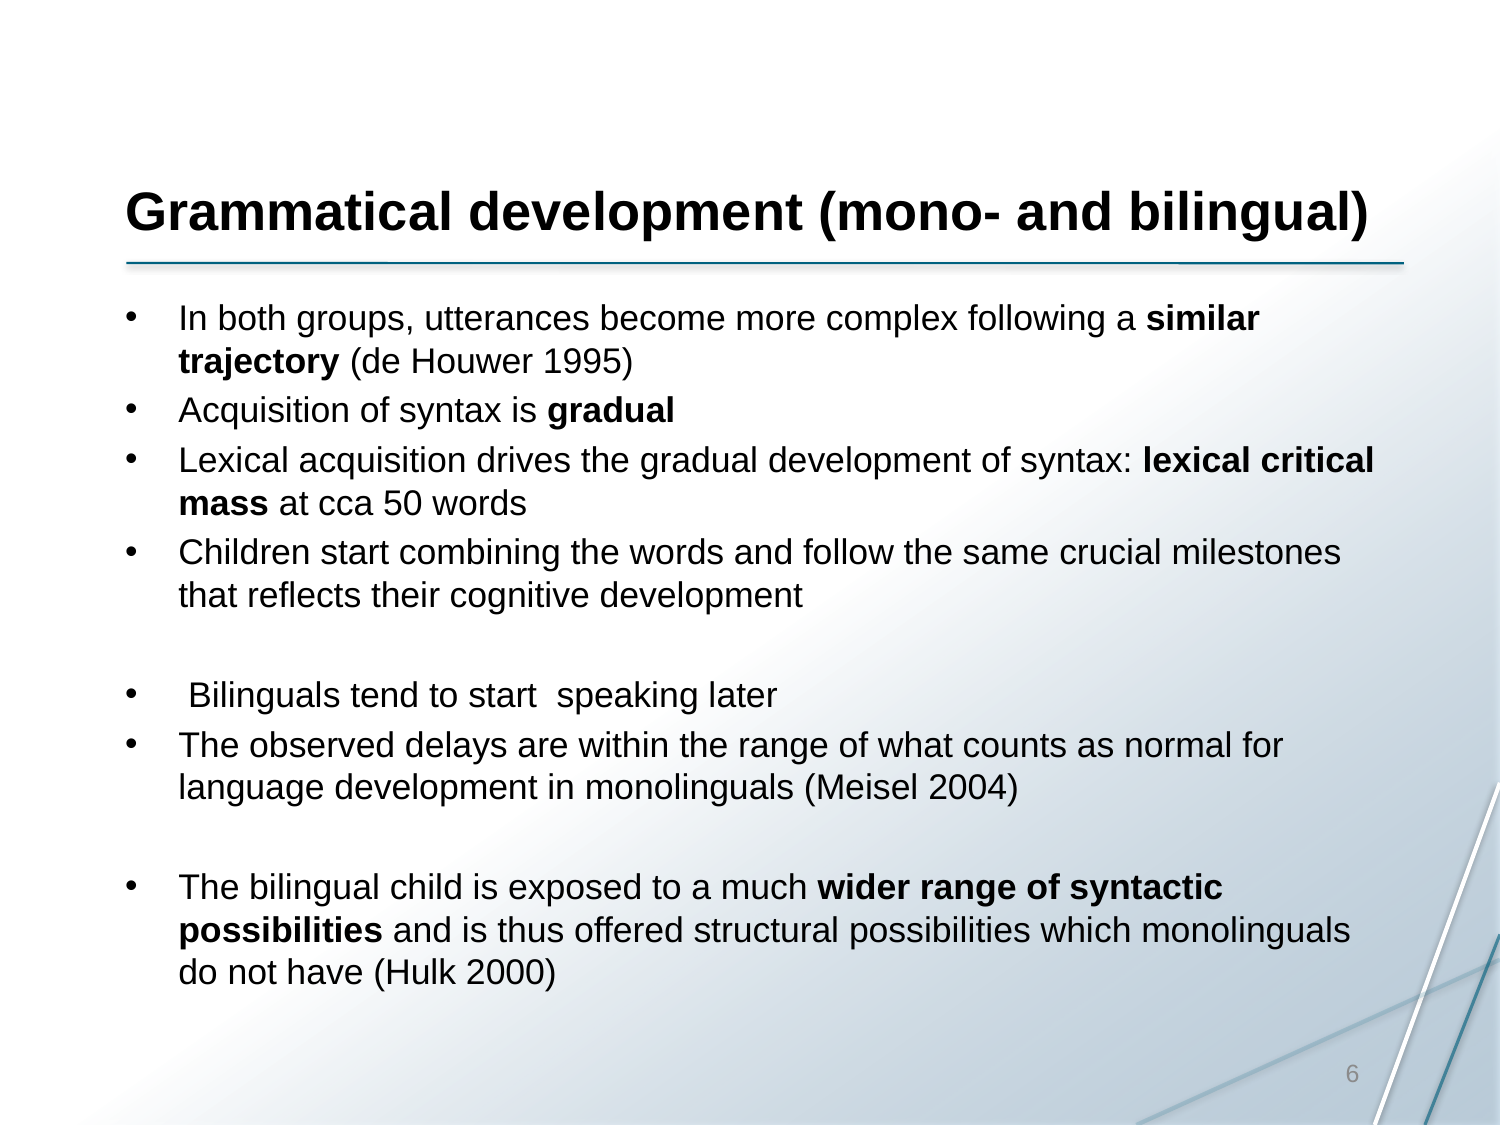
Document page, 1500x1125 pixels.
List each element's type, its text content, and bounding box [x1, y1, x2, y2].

slide_number 6 [1074, 1042, 1375, 1103]
list In both groups, utterances become more complex following a similar trajectory (de Houwer 1995) Acquisition of syntax is gradual Lexical acquisition drives the gradual development of syntax: lexical critical mass at cca 50 words Children start combining the words and follow the same crucial milestones that reflects their cognitive development Bilinguals tend to start speaking later The observed delays are within the range of what counts as normal for language development in monolinguals (Meisel 2004) The bilingual child is exposed to a much wider range of syntactic possibilities and is thus offered structural possibilities which monolinguals do not have (Hulk 2000) [109, 287, 1404, 1005]
title Grammatical development (mono- and bilingual) [109, 49, 1403, 249]
